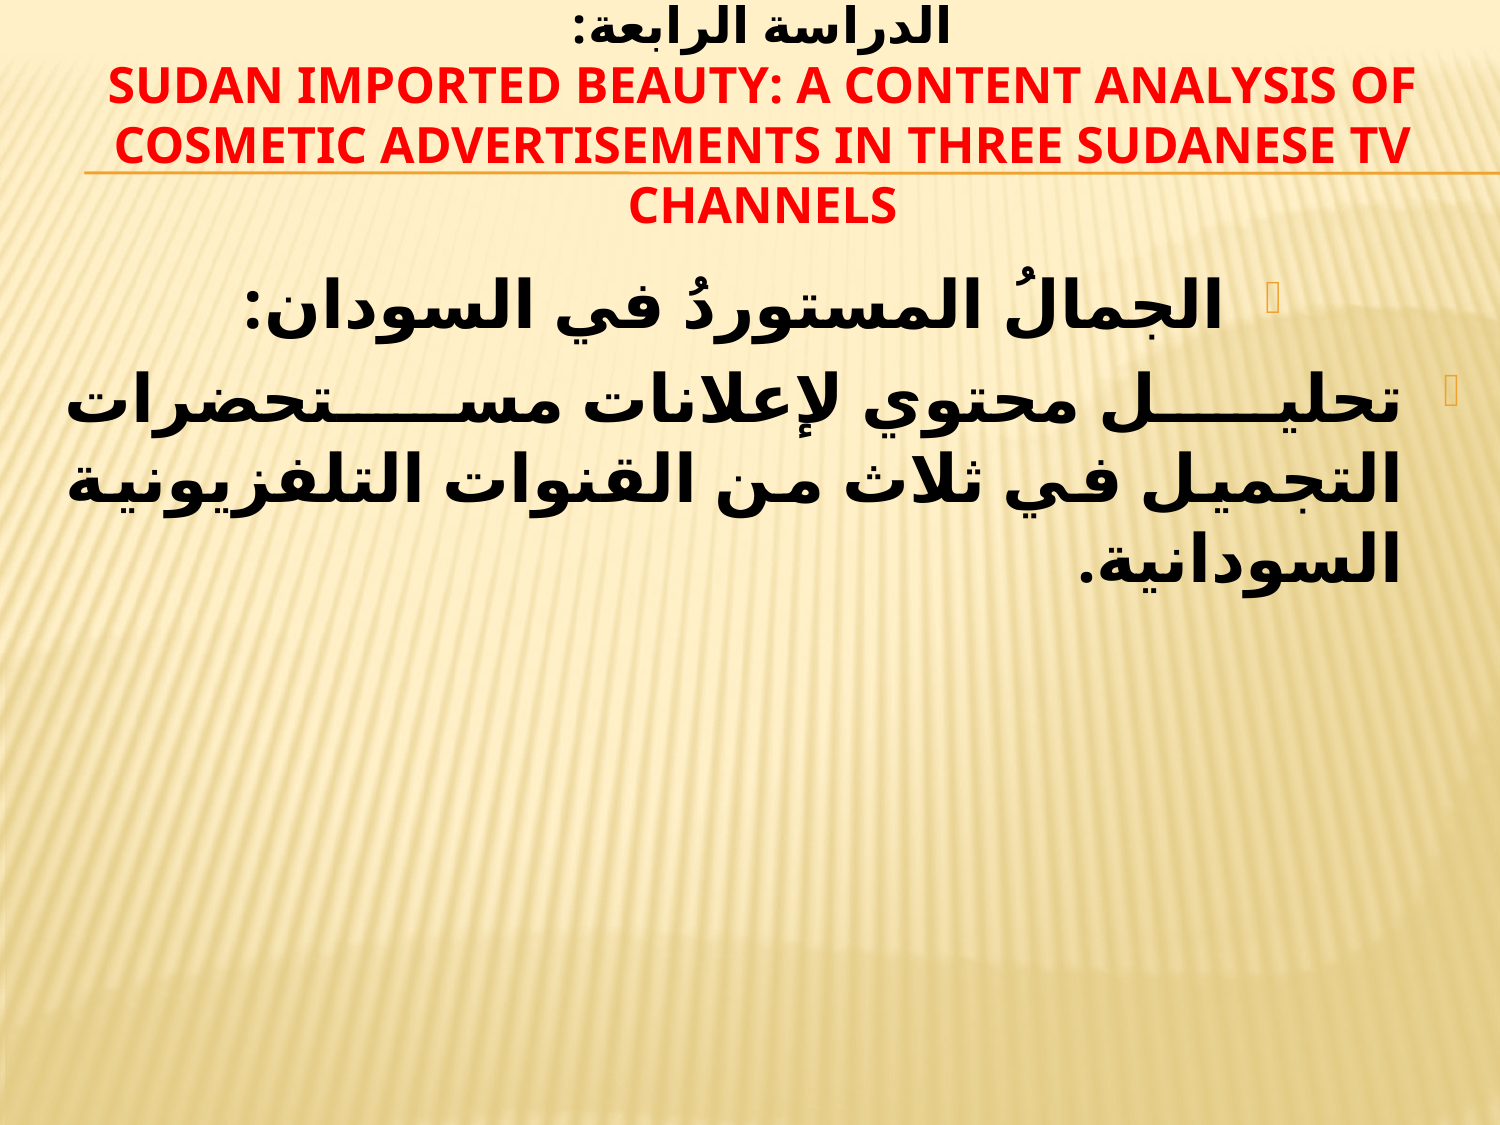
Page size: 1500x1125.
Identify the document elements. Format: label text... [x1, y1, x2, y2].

title الدراسة الرابعة: Sudan Imported Beauty: A Content Analysis of Cosmetic Advertisements in Three Sudanese TV Channels [50, 75, 1475, 213]
list الجمالُ المستوردُ في السودان: تحليل محتوي لإعلانات مستحضرات التجميل في ثلاث من القنوات التلفزيونية السودانية. [50, 254, 1475, 998]
